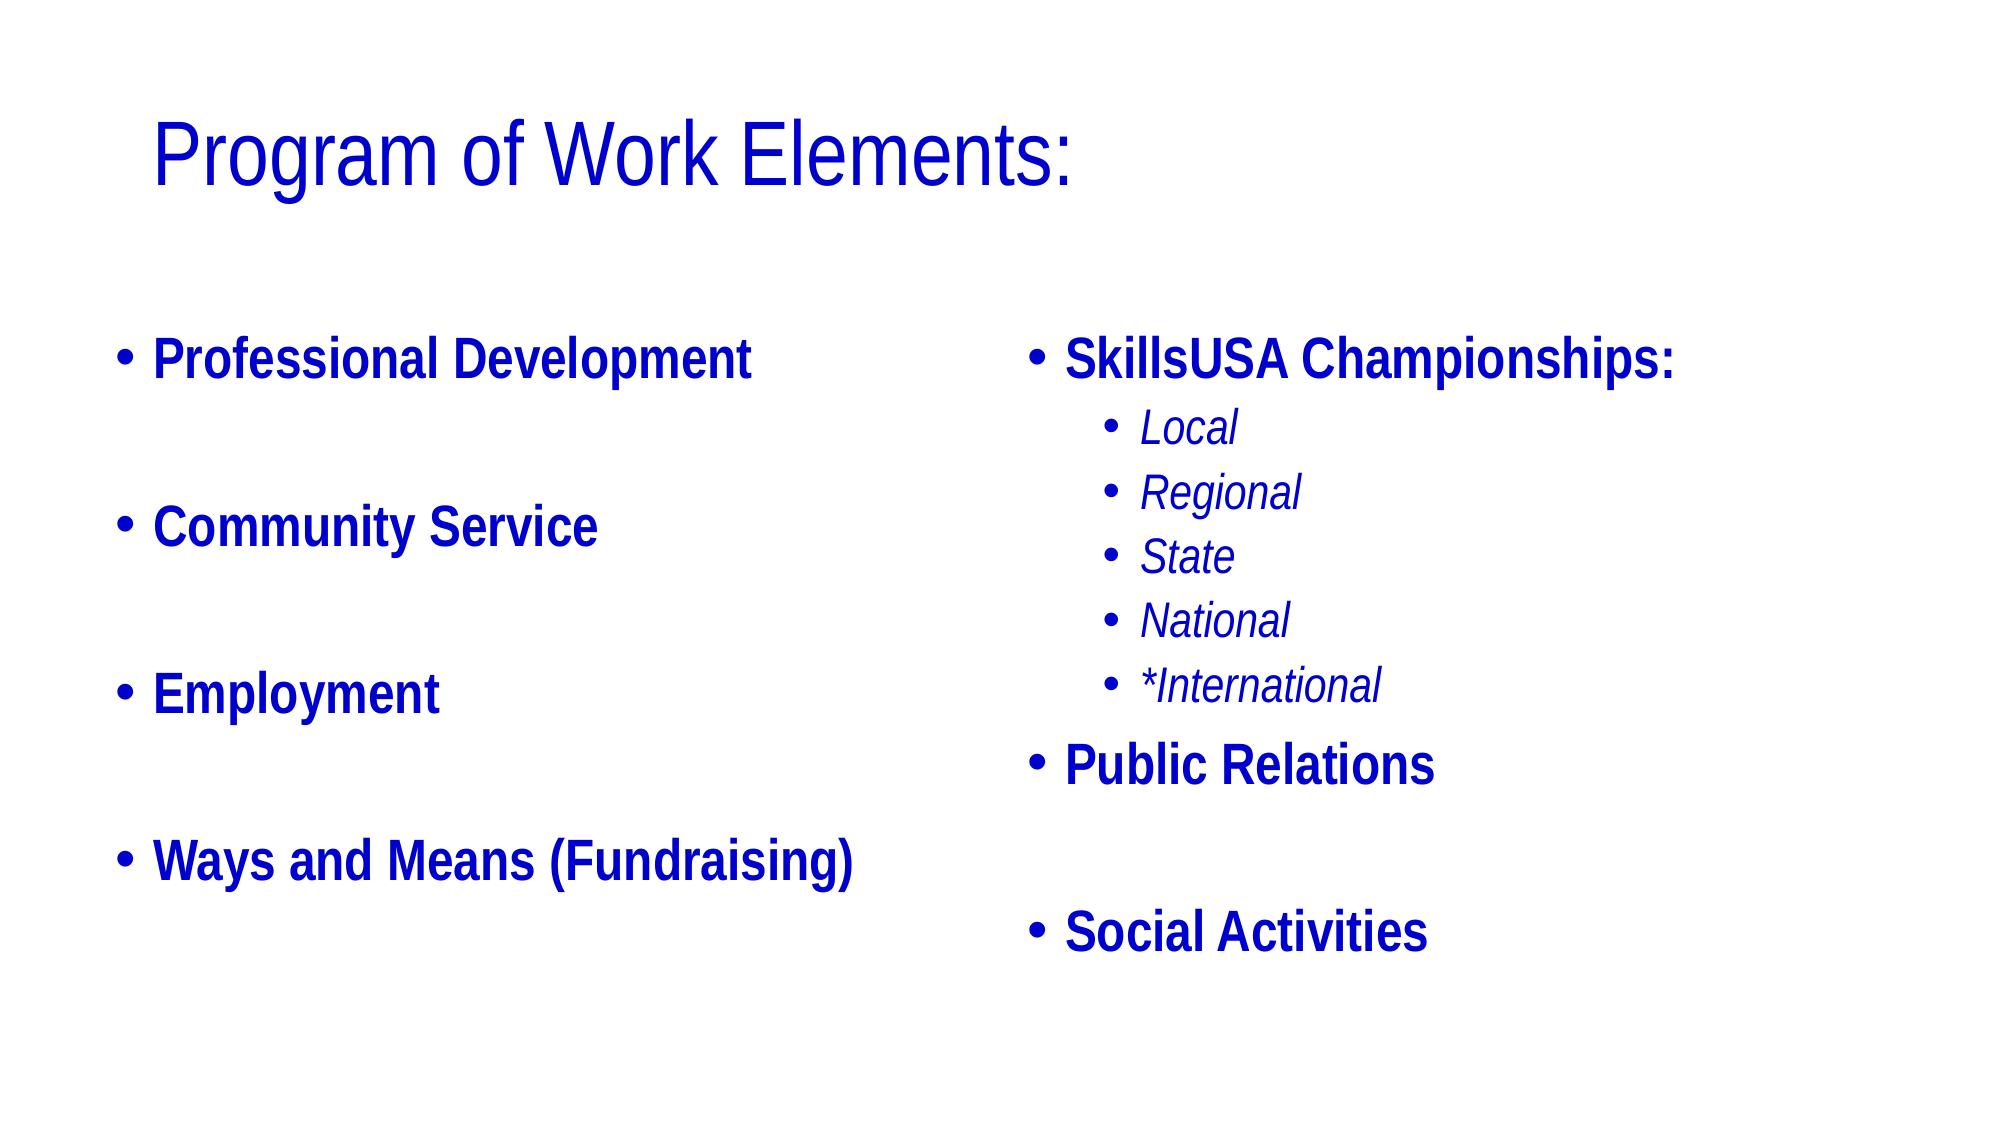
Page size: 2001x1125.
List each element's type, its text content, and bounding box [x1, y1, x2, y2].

title Program of Work Elements: [137, 75, 1863, 236]
list SkillsUSA Championships: Local Regional State National *International Public Relations Social Activities [1012, 320, 1863, 1033]
list Professional Development Community Service Employment Ways and Means (Fundraising) [100, 320, 951, 1018]
